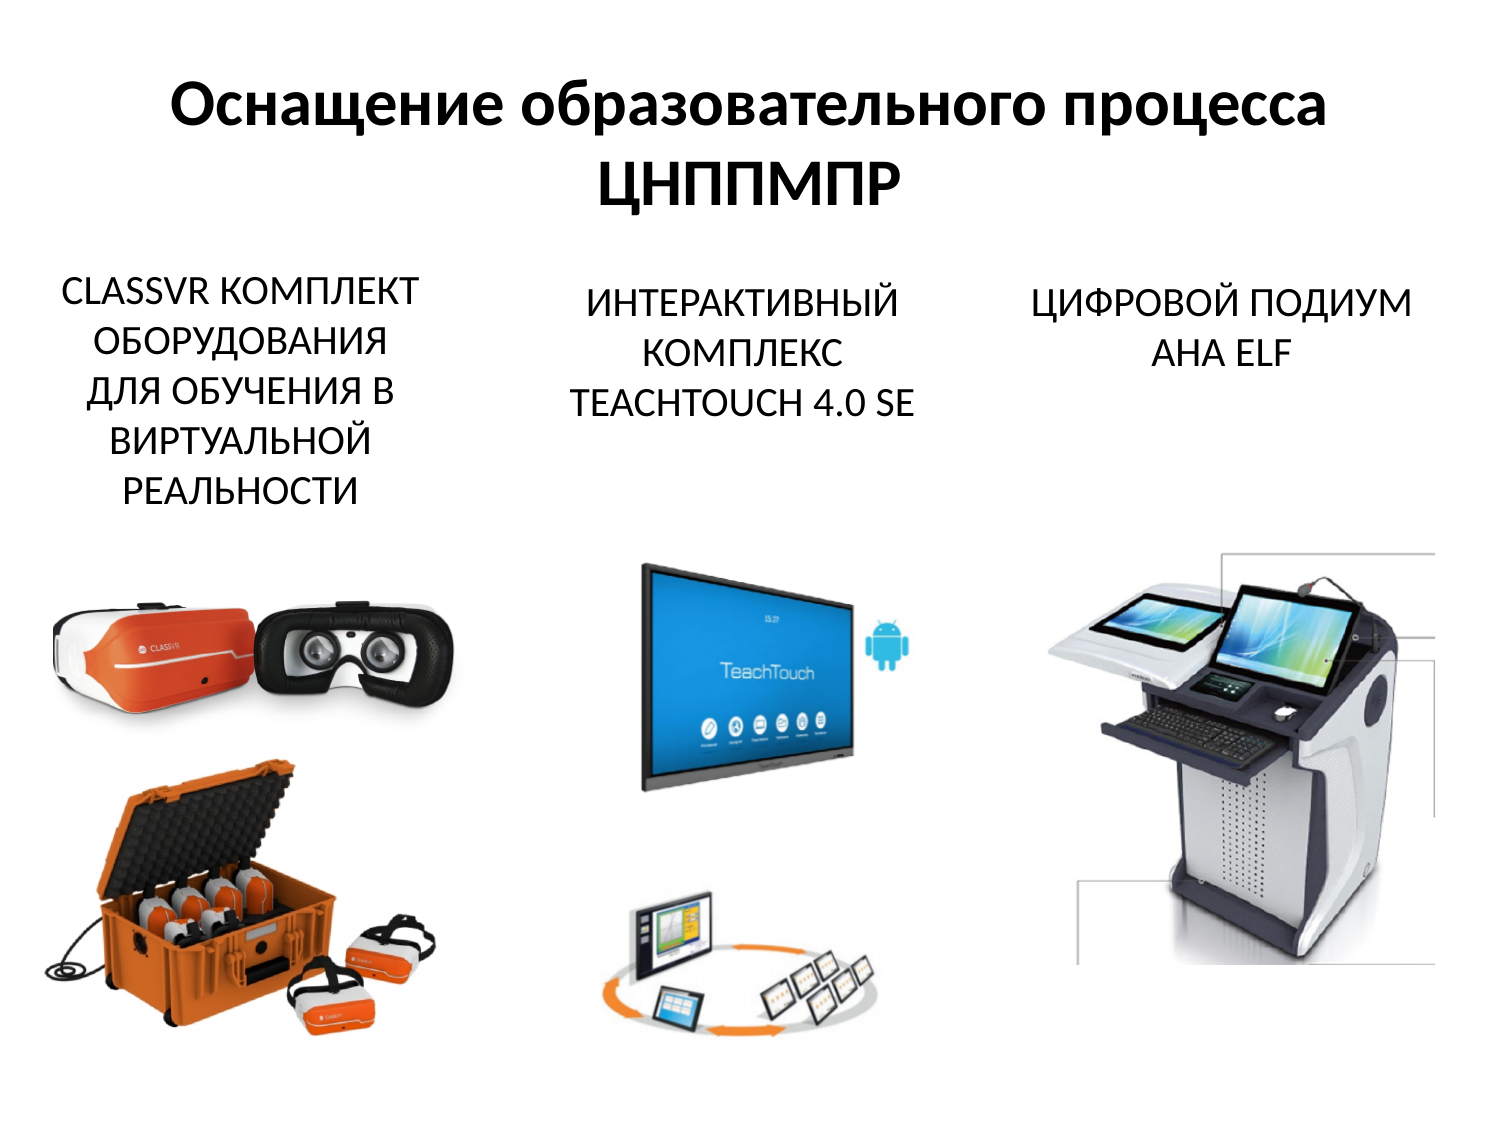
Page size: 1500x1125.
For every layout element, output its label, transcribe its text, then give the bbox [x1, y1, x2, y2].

text_box ЦИФРОВОЙ ПОДИУМ AHA ELF [1009, 267, 1435, 382]
picture [584, 881, 916, 1071]
picture [40, 751, 447, 1048]
text_box CLASSVR КОМПЛЕКТ ОБОРУДОВАНИЯ ДЛЯ ОБУЧЕНИЯ В ВИРТУАЛЬНОЙ РЕАЛЬНОСТИ [41, 255, 440, 521]
picture [1045, 538, 1436, 965]
picture [619, 562, 952, 799]
text_box ИНТЕРАКТИВНЫЙ КОМПЛЕКС TEACHTOUCH 4.0 SE [537, 267, 948, 432]
picture [52, 585, 482, 740]
title Оснащение образовательного процесса ЦНППМПР [75, 45, 1425, 233]
